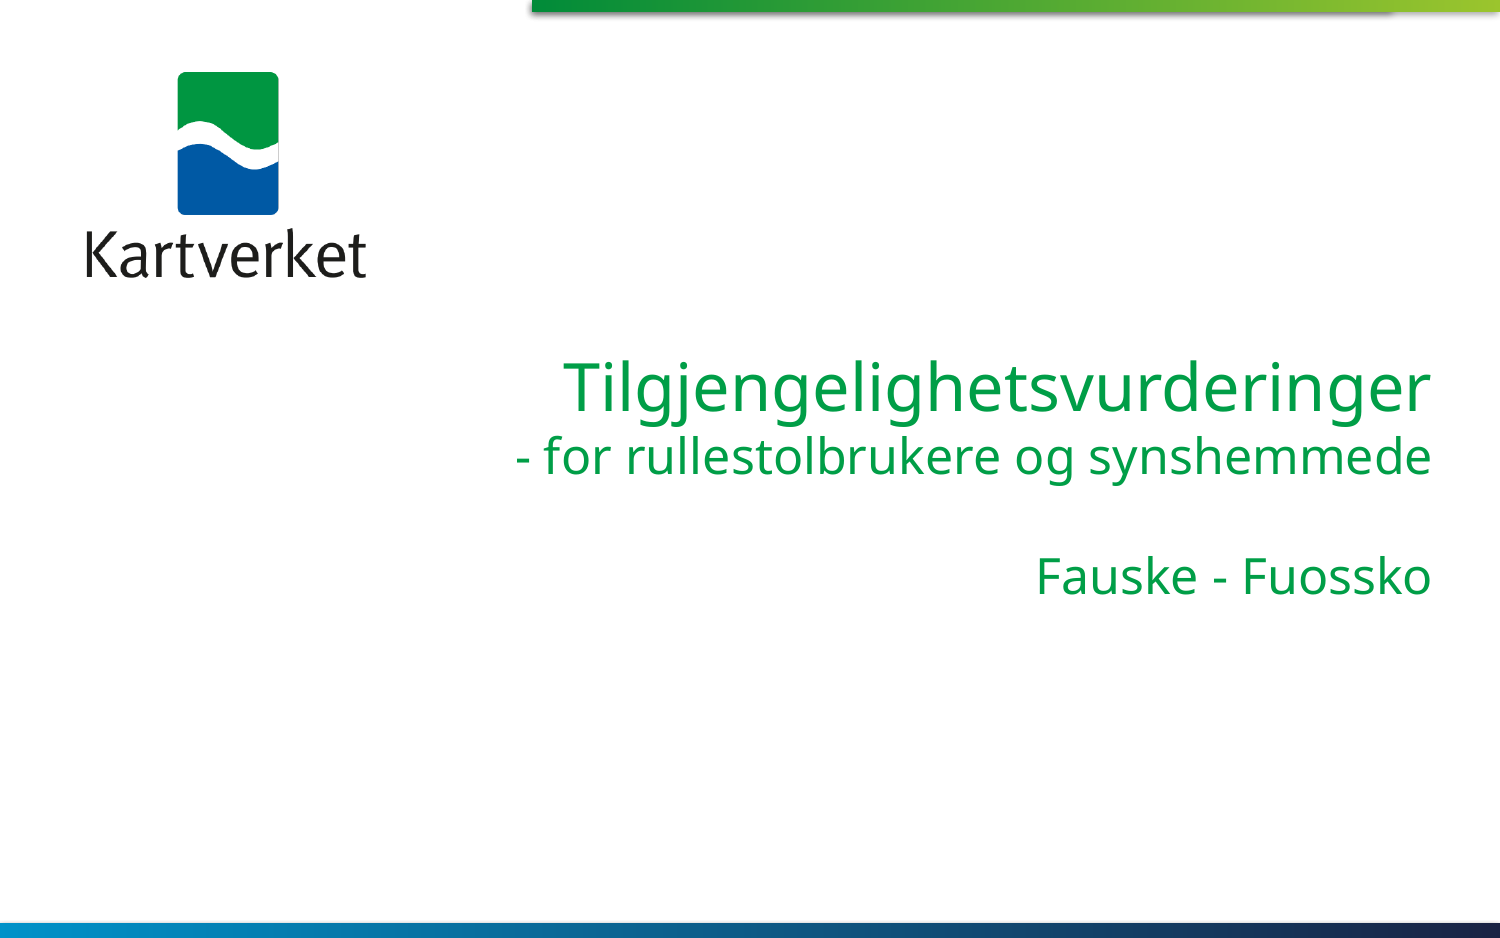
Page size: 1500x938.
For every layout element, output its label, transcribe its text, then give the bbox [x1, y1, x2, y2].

text_box Tilgjengelighetsvurderinger - for rullestolbrukere og synshemmede Fauske - Fuossko [66, 337, 1449, 613]
